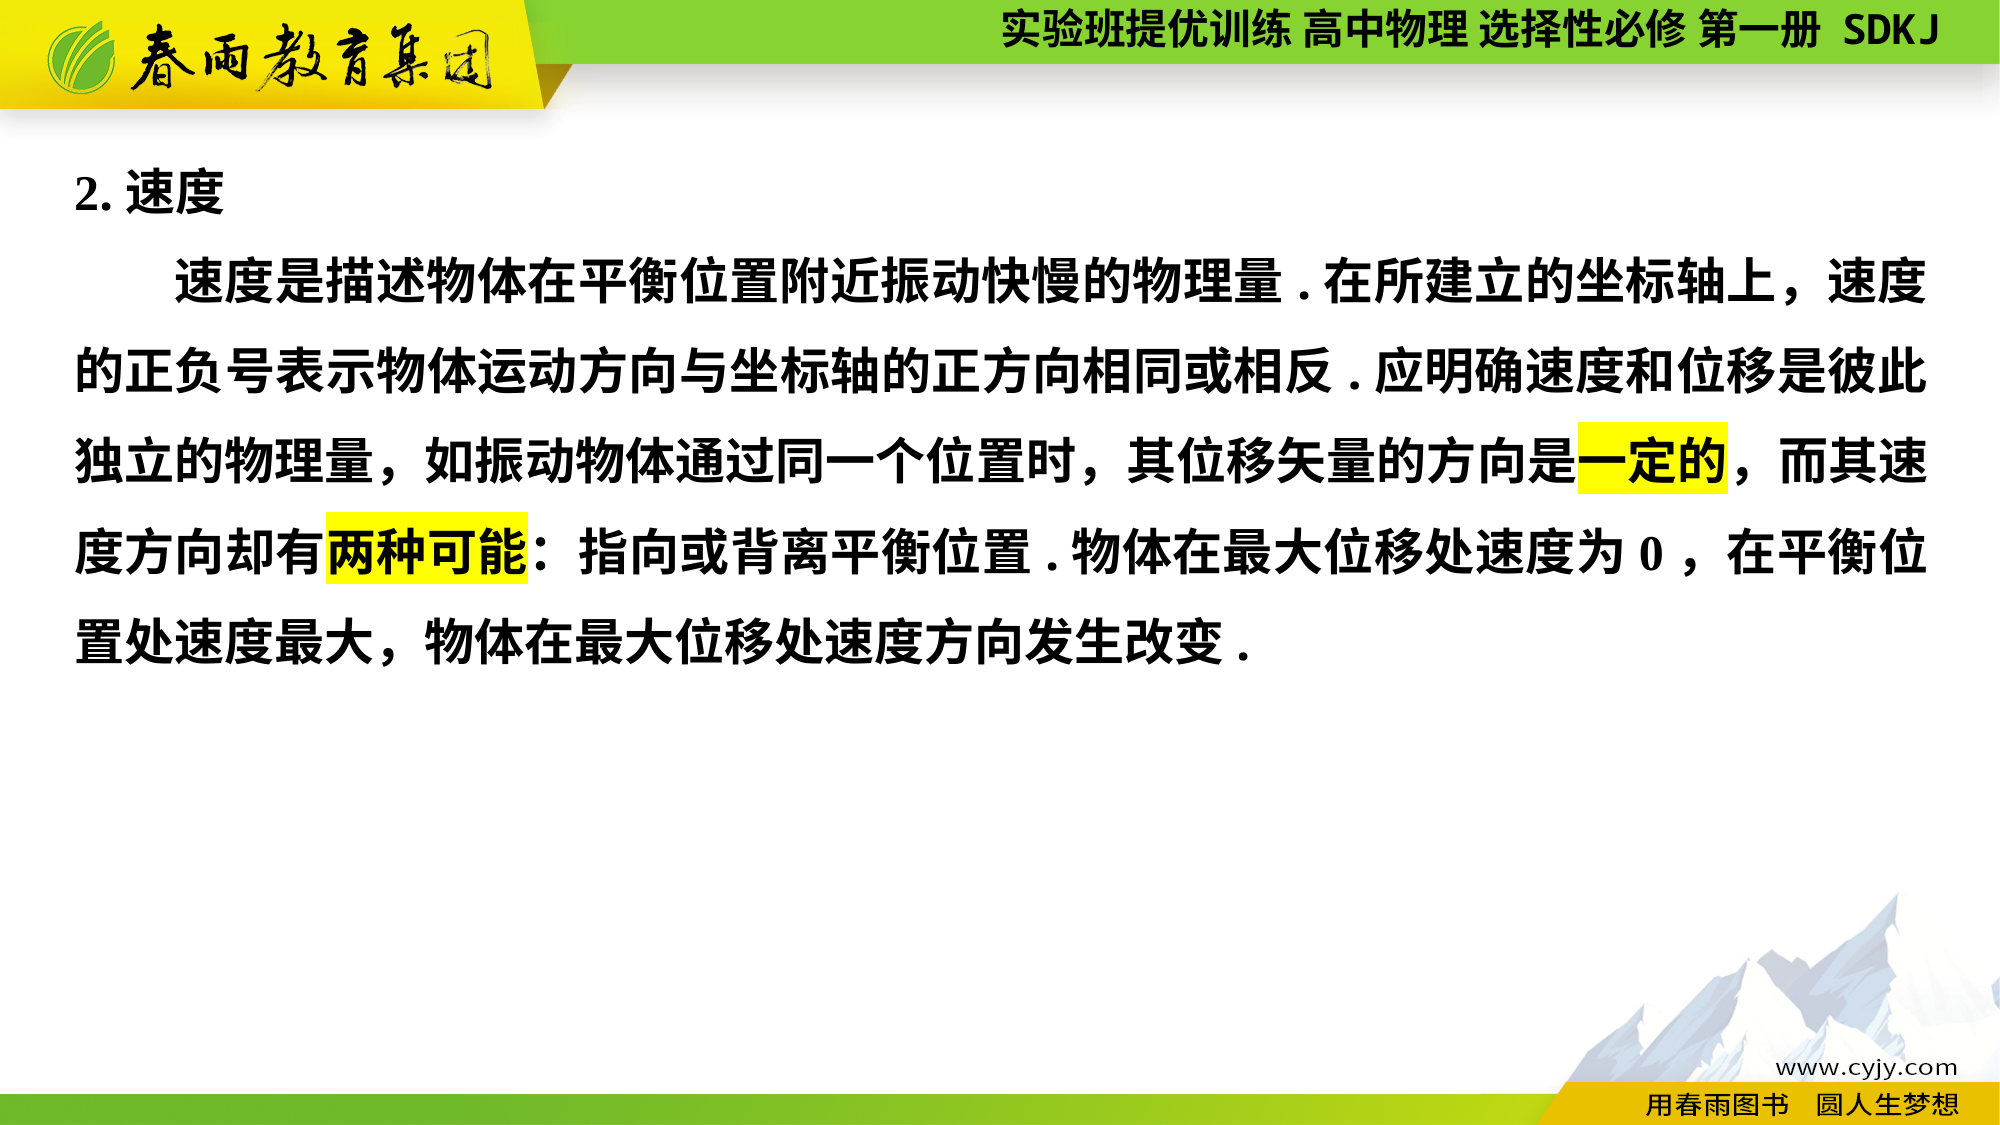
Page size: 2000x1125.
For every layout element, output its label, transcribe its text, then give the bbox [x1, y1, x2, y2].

list 2.速度 速度是描述物体在平衡位置附近振动快慢的物理量.在所建立的坐标轴上，速度的正负号表示物体运动方向与坐标轴的正方向相同或相反.应明确速度和位移是彼此独立的物理量，如振动物体通过同一个位置时，其位移矢量的方向是一定的，而其速度方向却有两种可能：指向或背离平衡位置.物体在最大位移处速度为0，在平衡位置处速度最大，物体在最大位移处速度方向发生改变. [59, 122, 1944, 683]
picture [0, 0, 2000, 1125]
